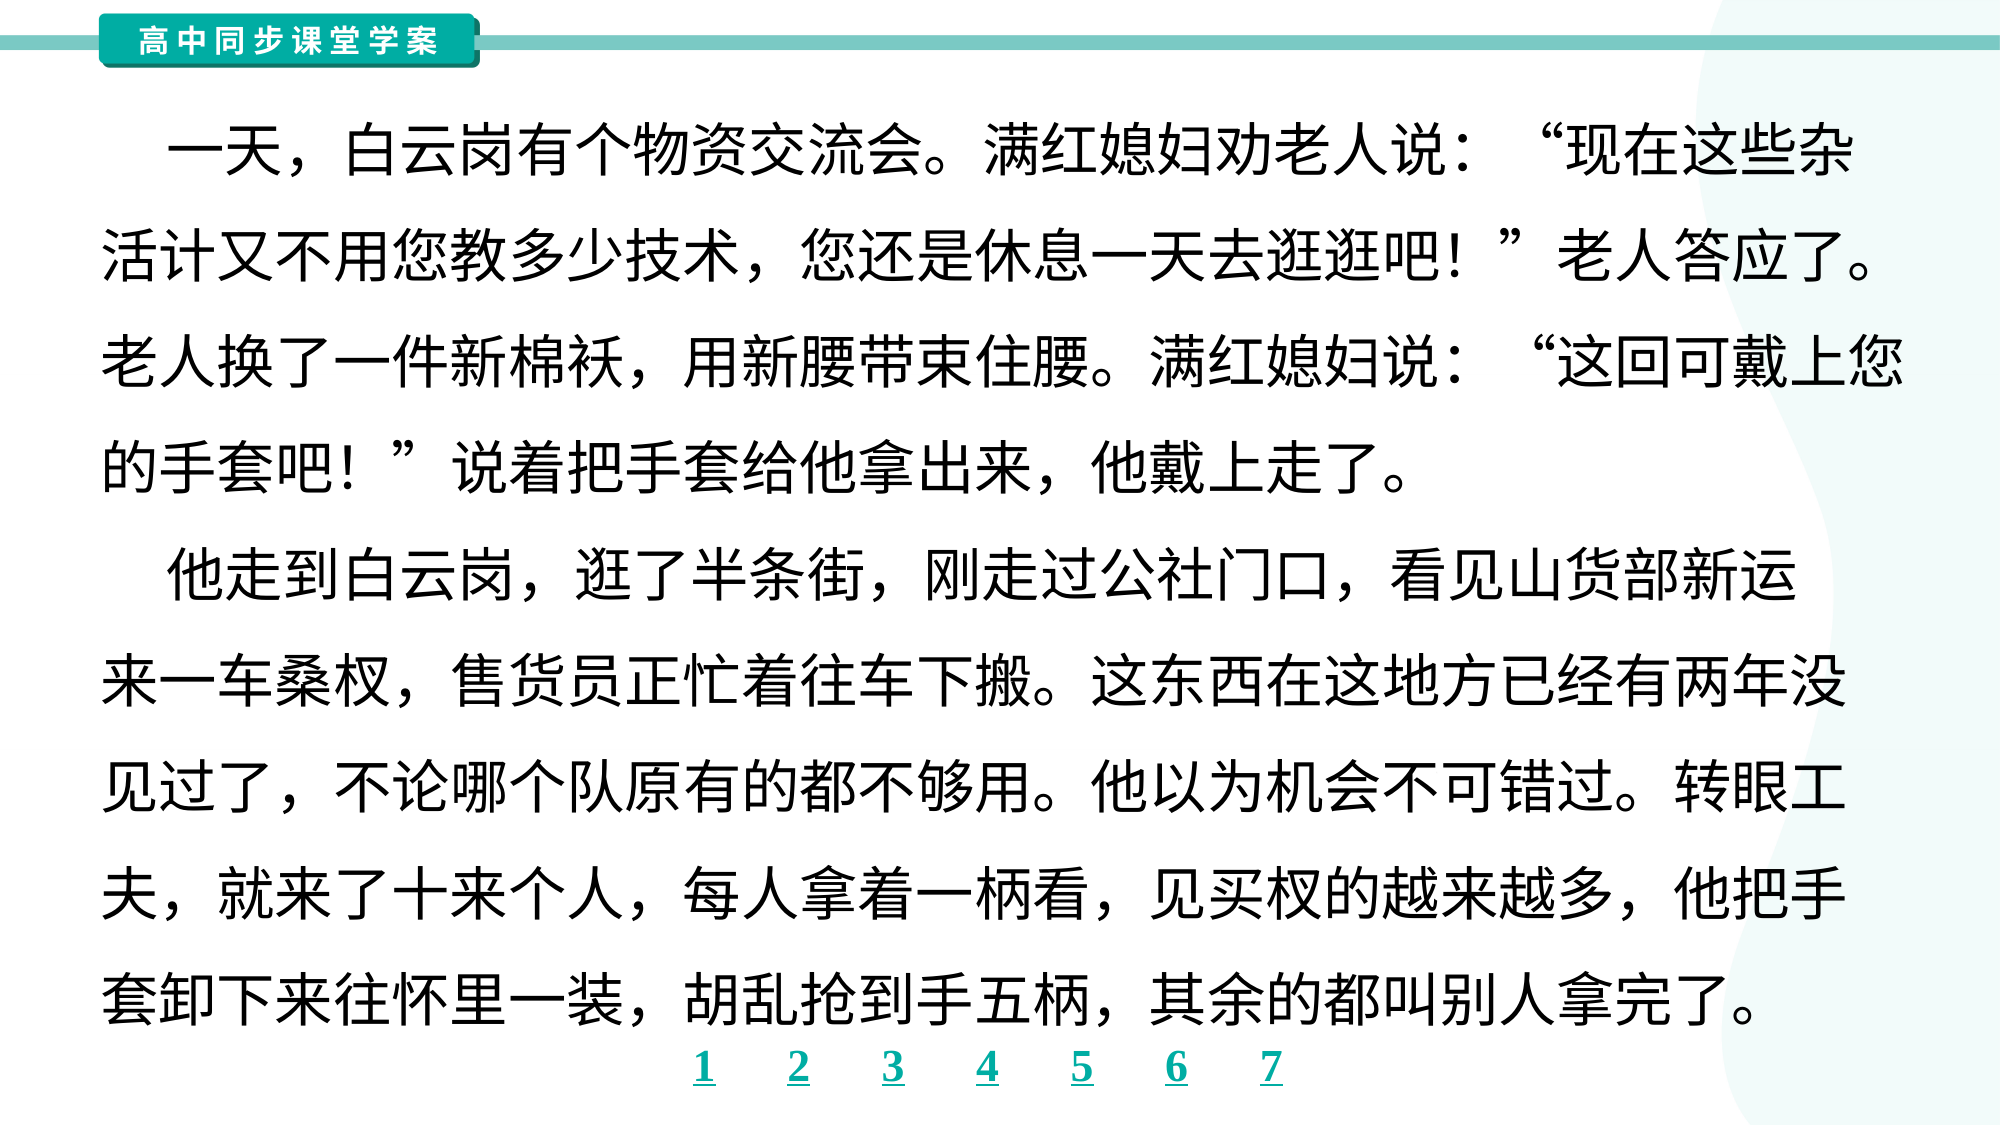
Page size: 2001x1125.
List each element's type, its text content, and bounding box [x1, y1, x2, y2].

picture [0, 0, 2000, 1125]
text_box 一天，白云岗有个物资交流会。满红媳妇劝老人说：“现在这些杂 活计又不用您教多少技术，您还是休息一天去逛逛吧！”老人答应了。 老人换了一件新棉袄，用新腰带束住腰。满红媳妇说：“这回可戴上您 的手套吧！”说着把手套给他拿出来，他戴上走了。 他走到白云岗，逛了半条街，刚走过公社门口，看见山货部新运 来一车桑杈，售货员正忙着往车下搬。这东西在这地方已经有两年没 见过了，不论哪个队原有的都不够用。他以为机会不可错过。转眼工 夫，就来了十来个人，每人拿着一柄看，见买杈的越来越多，他把手 套卸下来往怀里一装，胡乱抢到手五柄，其余的都叫别人拿完了。 [100, 76, 1899, 1033]
